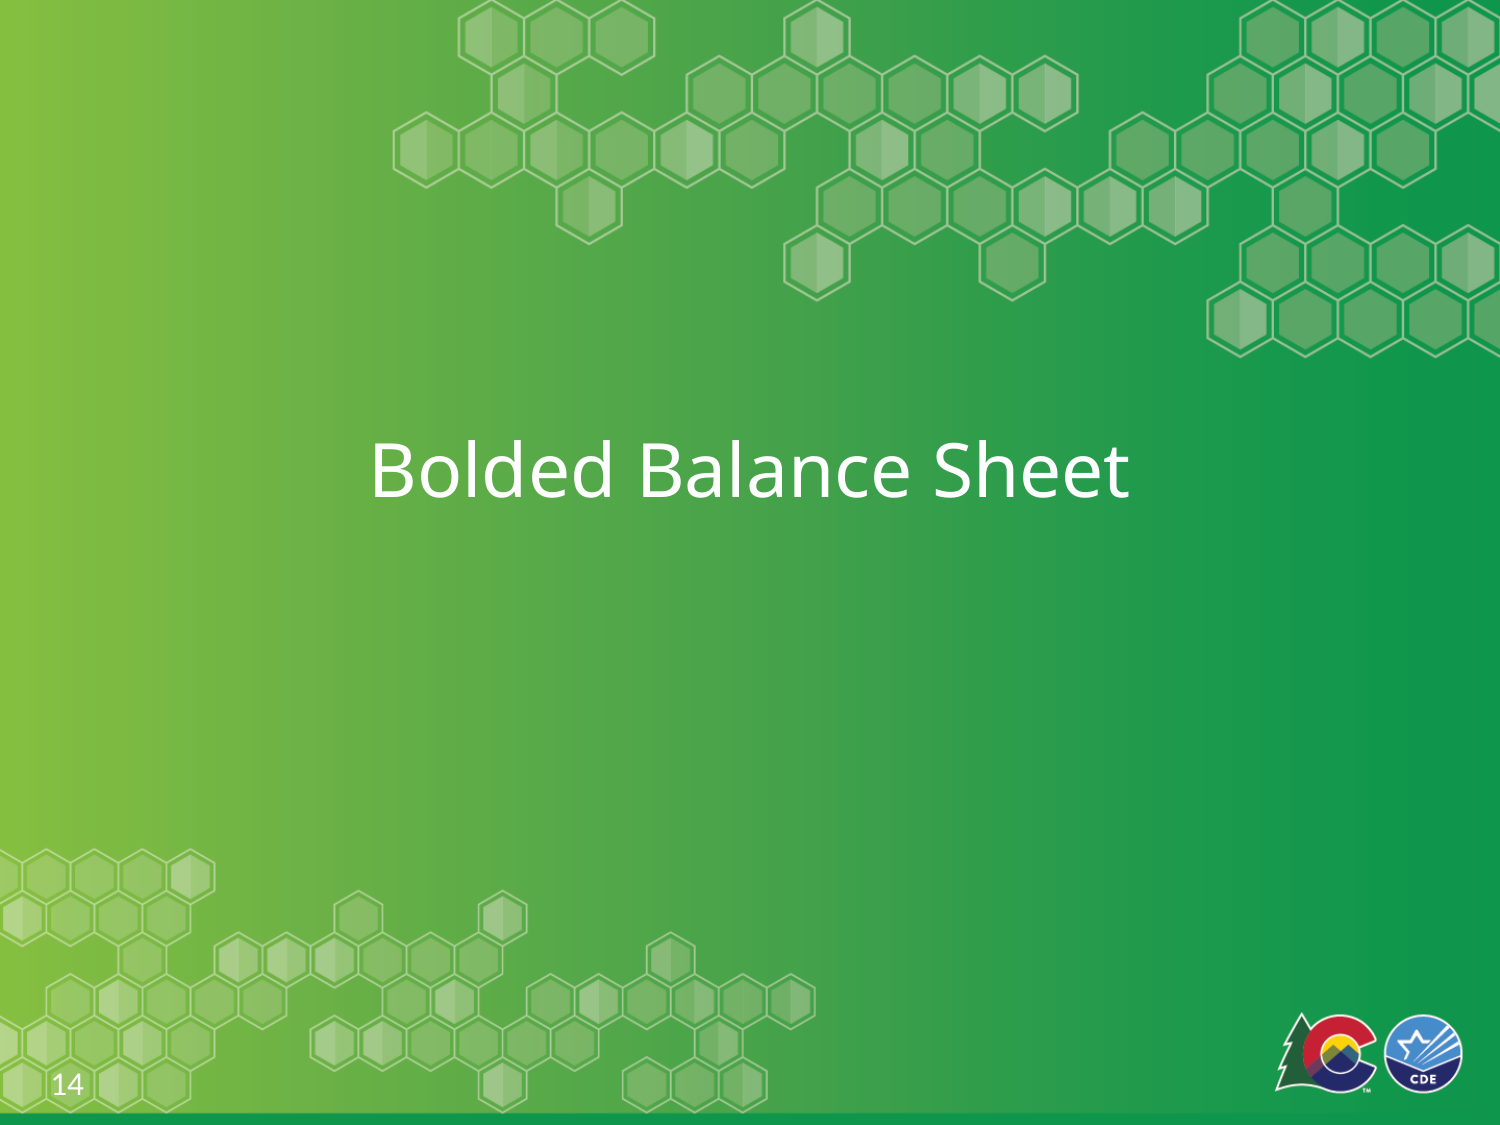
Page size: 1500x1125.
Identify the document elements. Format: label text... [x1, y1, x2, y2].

picture [0, 0, 1500, 1125]
slide_number 14 [35, 1054, 373, 1115]
title Bolded Balance Sheet [112, 425, 1388, 810]
